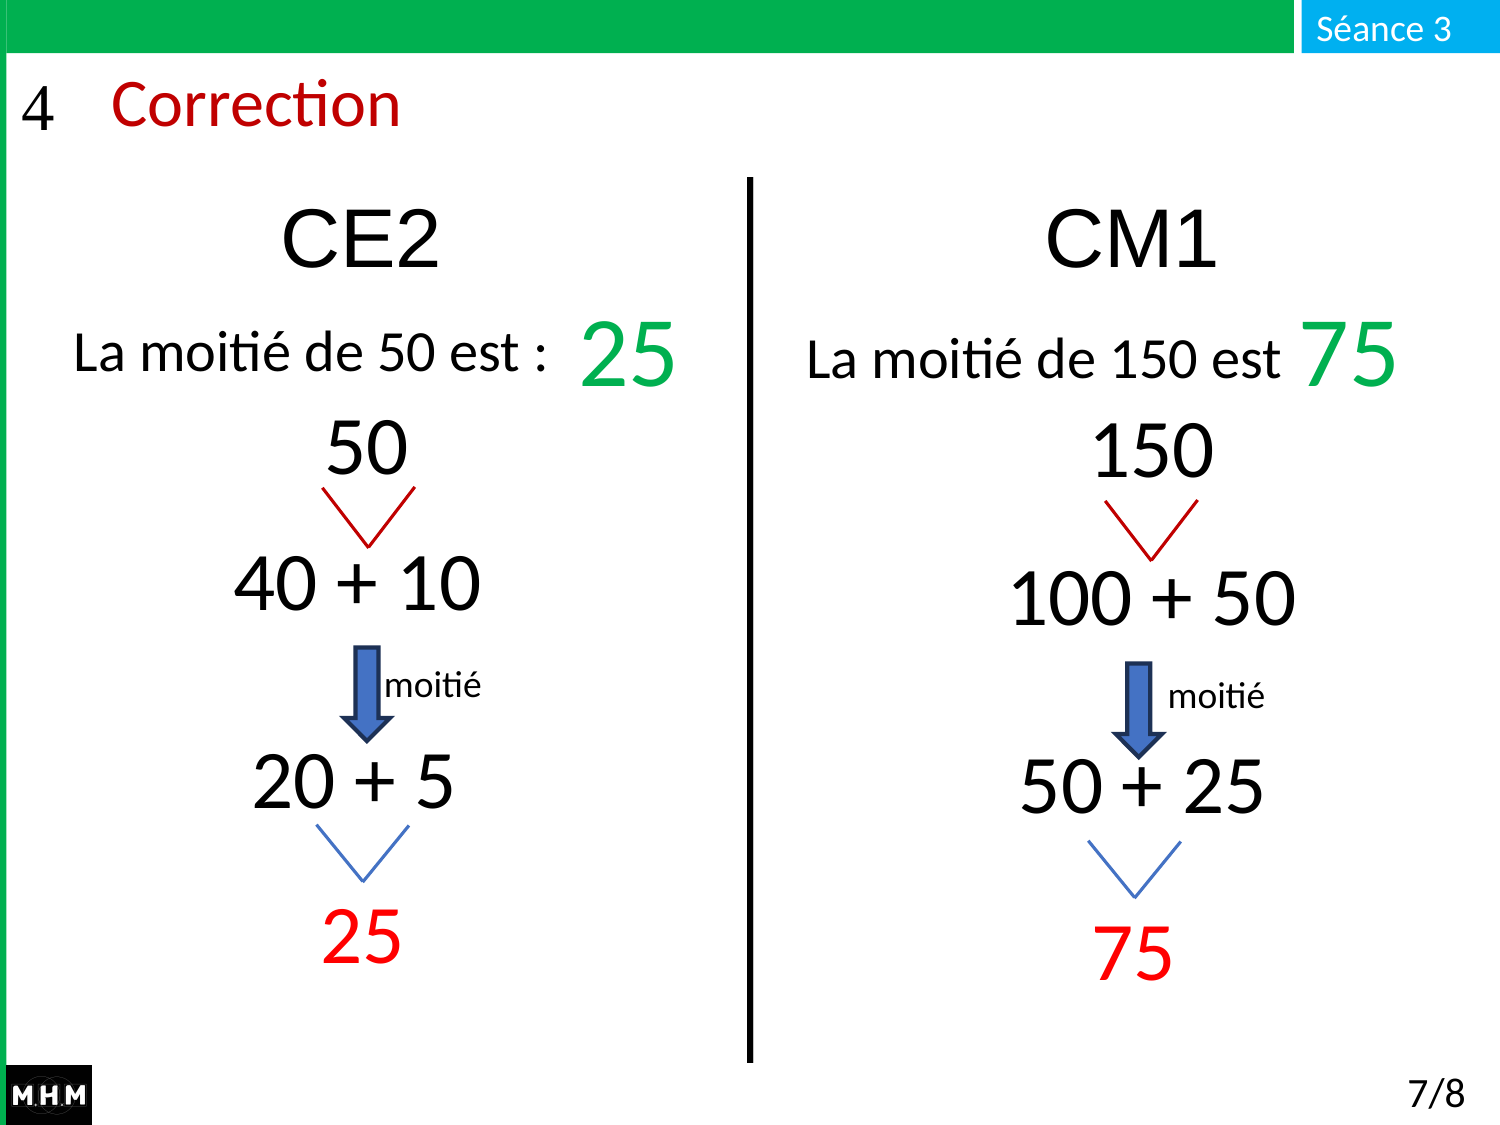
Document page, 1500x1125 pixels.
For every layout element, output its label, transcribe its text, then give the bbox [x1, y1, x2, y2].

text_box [316, 824, 410, 883]
text_box 50 [308, 383, 426, 499]
text_box 150 [1062, 387, 1241, 502]
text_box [1088, 840, 1181, 899]
text_box 75 [1281, 278, 1418, 414]
text_box [1125, 661, 1153, 723]
text_box CE2 CM1 [265, 177, 1240, 285]
text_box La moitié de 50 est : [59, 236, 609, 436]
text_box 50 + 25 [986, 723, 1300, 838]
text_box La moitié de 150 est : [791, 243, 1341, 443]
text_box 20 + 5 [206, 717, 502, 833]
text_box [338, 645, 396, 717]
text_box 25 [561, 278, 697, 414]
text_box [322, 486, 415, 549]
list 7/8 [1373, 1064, 1500, 1125]
title Correction [96, 60, 1391, 150]
picture [6, 1065, 92, 1125]
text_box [1104, 499, 1198, 562]
text_box 25 [285, 873, 439, 988]
text_box moitié [369, 652, 604, 713]
text_box 40 + 10 [212, 519, 502, 635]
text_box 75 [1057, 889, 1211, 1004]
text_box 100 + 50 [974, 534, 1329, 650]
text_box moitié [1152, 663, 1388, 724]
